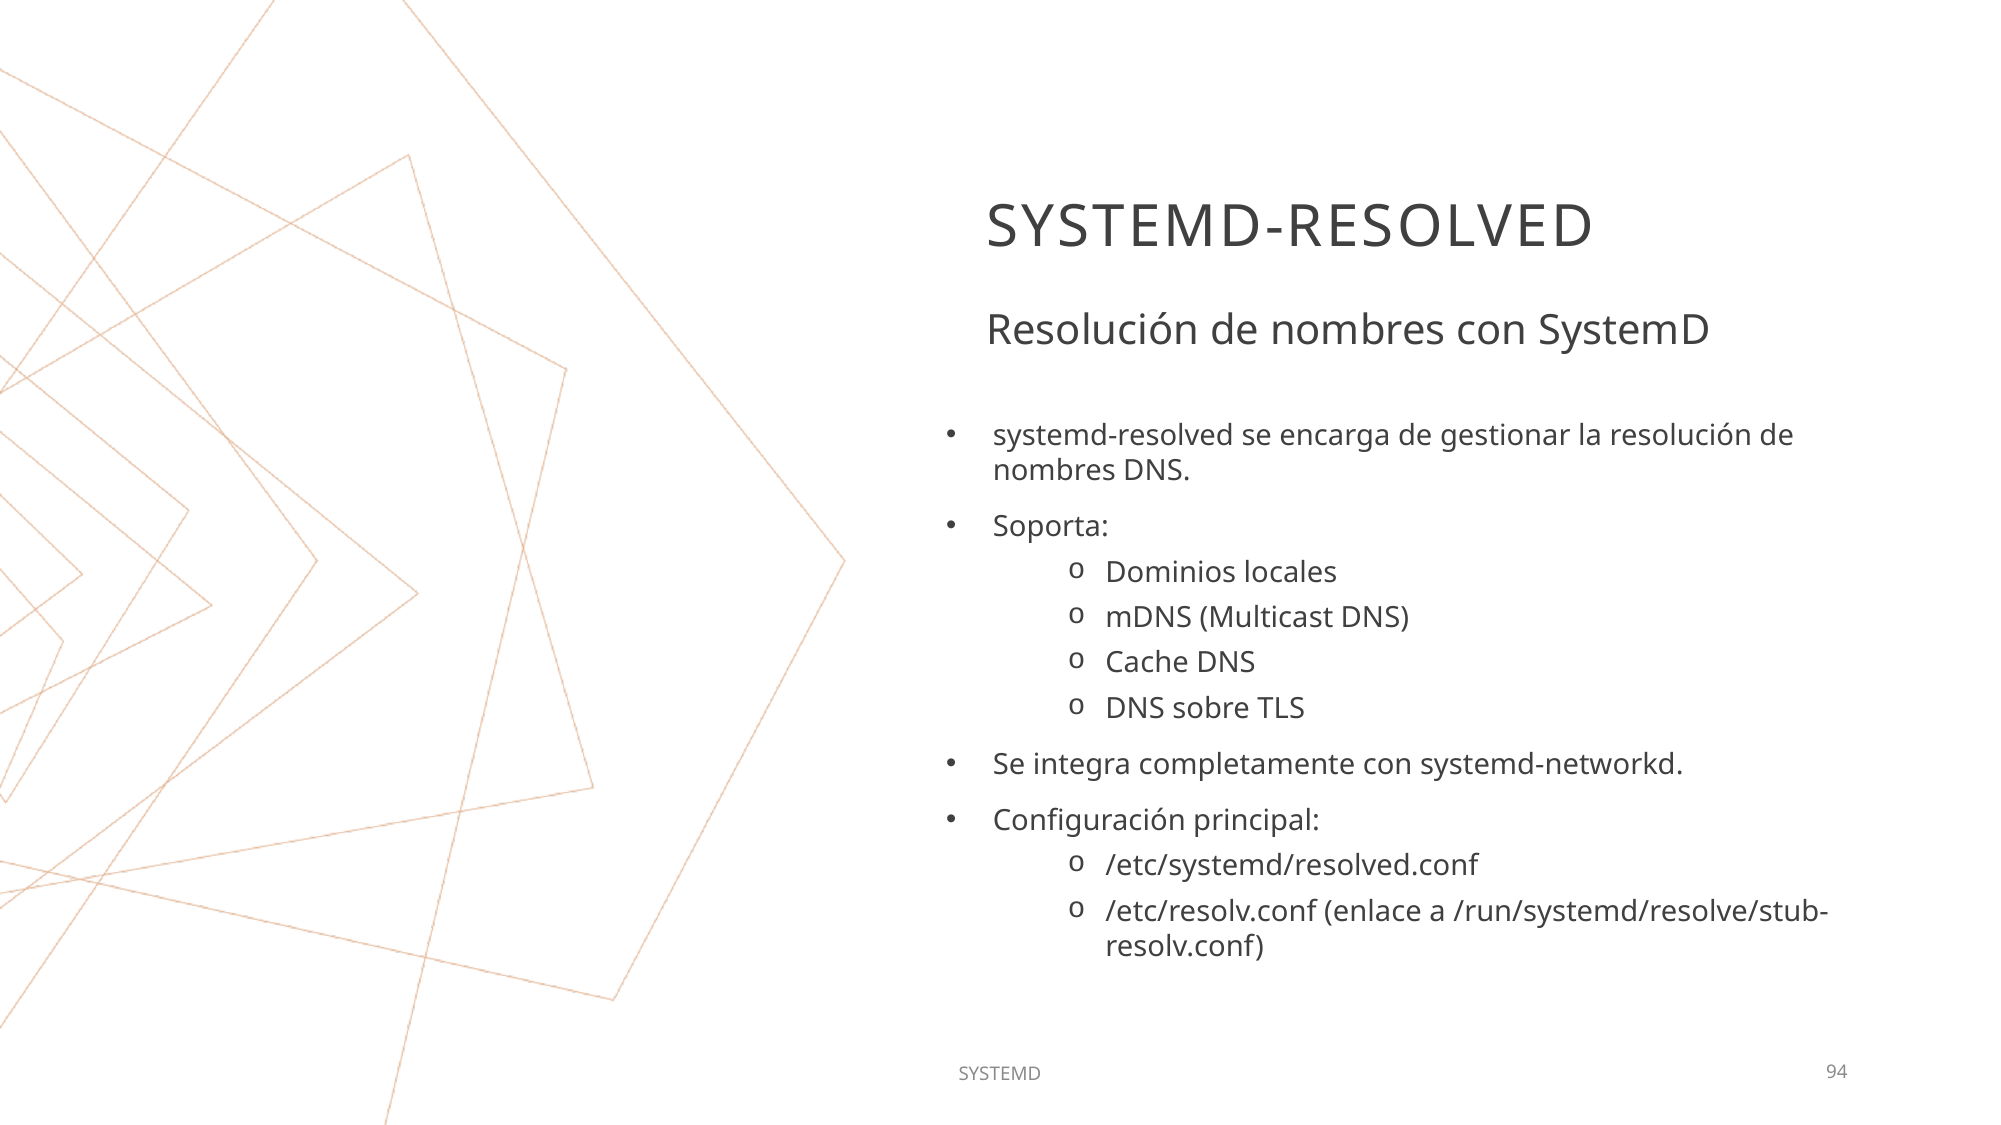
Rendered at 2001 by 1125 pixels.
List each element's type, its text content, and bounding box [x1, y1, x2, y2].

text_box Resolución de nombres con SystemD [971, 295, 1863, 387]
text_box systemd-resolved se encarga de gestionar la resolución de nombres DNS. Soporta: Dominios locales mDNS (Multicast DNS) Cache DNS DNS sobre TLS Se integra completamente con systemd-networkd. Configuración principal: /etc/systemd/resolved.conf /etc/resolv.conf (enlace a /run/systemd/resolve/stub-resolv.conf) [931, 352, 1927, 1042]
title Systemd-resolved [971, 189, 1863, 295]
footer SYSTEMD [662, 1042, 1338, 1103]
picture [0, 0, 893, 1125]
slide_number 94 [1412, 1042, 1863, 1103]
